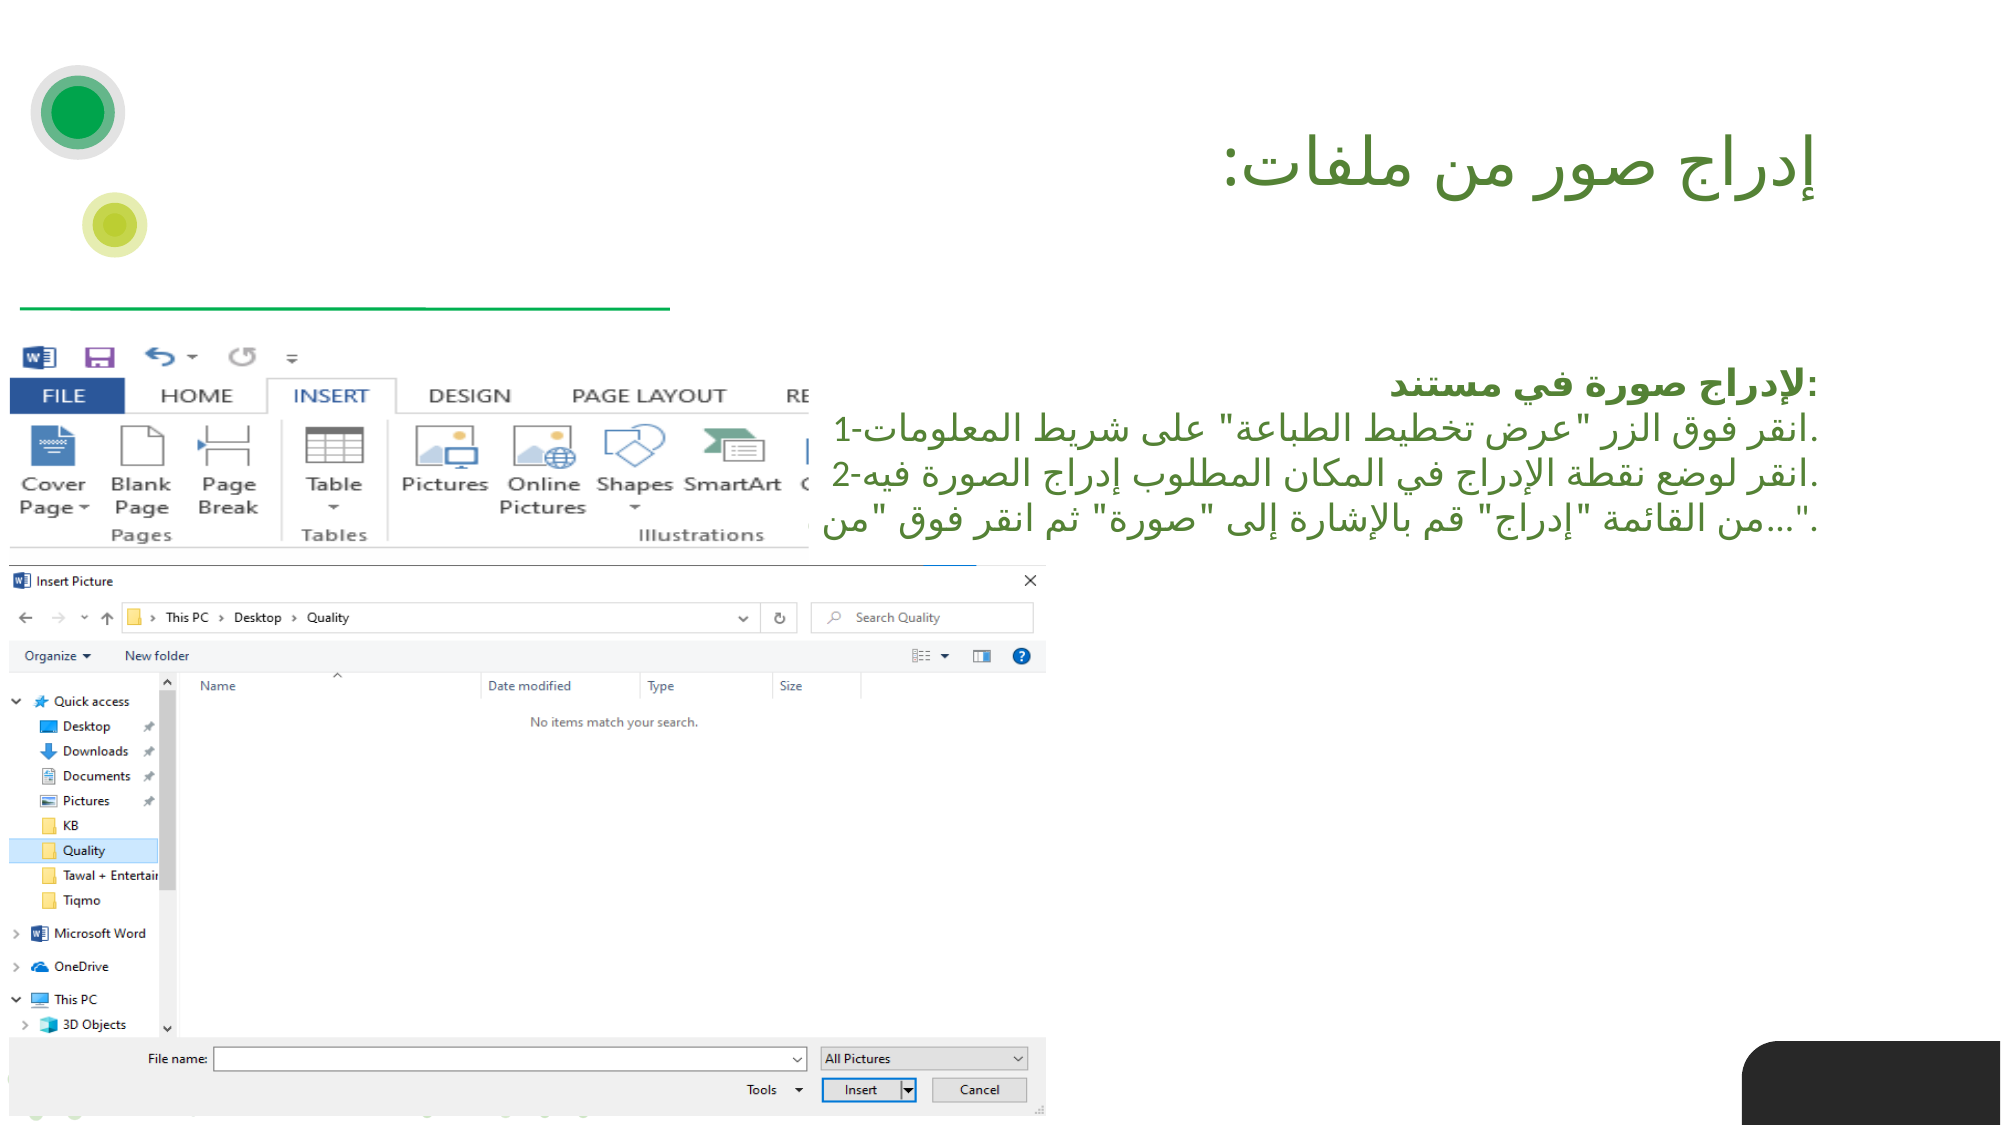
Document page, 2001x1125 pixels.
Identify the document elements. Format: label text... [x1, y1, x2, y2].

title إدراج صور من ملفات: [311, 52, 1834, 276]
text_box لإدراج صورة في مستند: 1-انقر فوق الزر "عرض تخطيط الطباعة" على شريط المعلومات. 2-انقر لوضع نقطة الإدراج في المكان المطلوب إدراج الصورة فيه. 3-من القائمة "إدراج" قم بالإشارة إلى "صورة" ثم انقر فوق "من ملف...". [809, 351, 1834, 547]
picture [9, 342, 1046, 1116]
